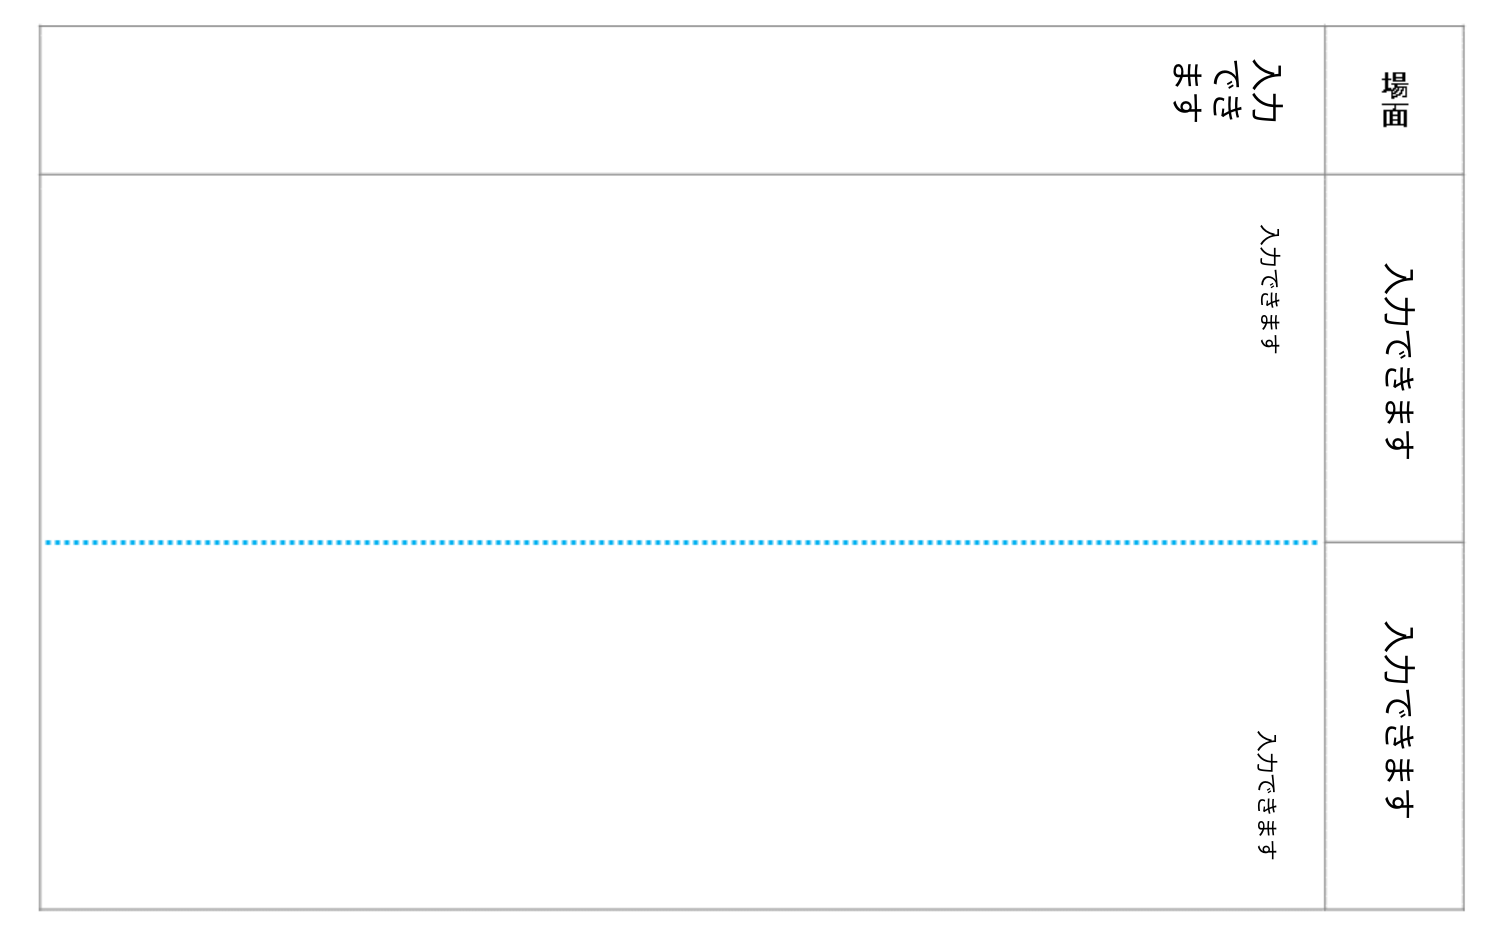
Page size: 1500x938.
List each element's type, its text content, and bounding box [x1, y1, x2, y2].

text_box 入力できます [1357, 606, 1429, 863]
text_box 入力できます [1357, 247, 1429, 505]
picture [0, 0, 1500, 938]
text_box 入力できます [1184, 43, 1296, 167]
text_box 入力できます [1235, 209, 1293, 384]
text_box 入力できます [1232, 715, 1290, 890]
